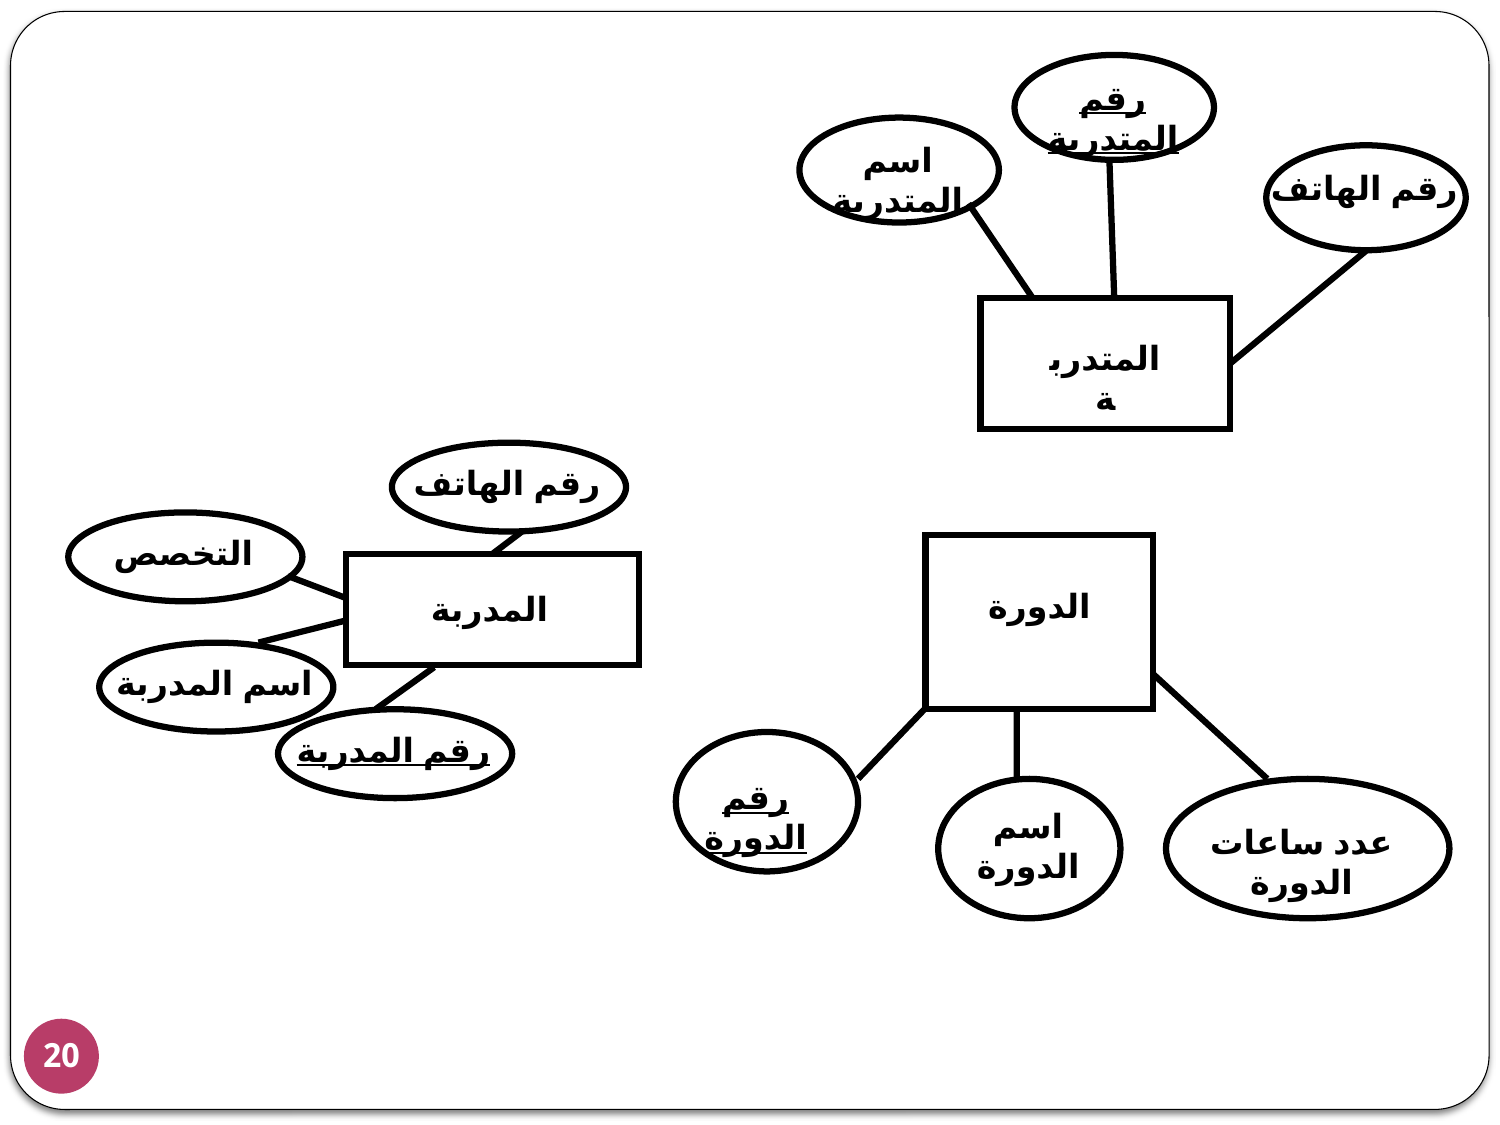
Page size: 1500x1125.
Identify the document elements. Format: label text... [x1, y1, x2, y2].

slide_number 20 [23, 1018, 99, 1094]
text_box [51, 512, 316, 602]
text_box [261, 708, 526, 799]
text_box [346, 553, 640, 666]
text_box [652, 534, 1450, 923]
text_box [82, 642, 347, 732]
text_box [375, 442, 640, 532]
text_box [785, 54, 1477, 430]
